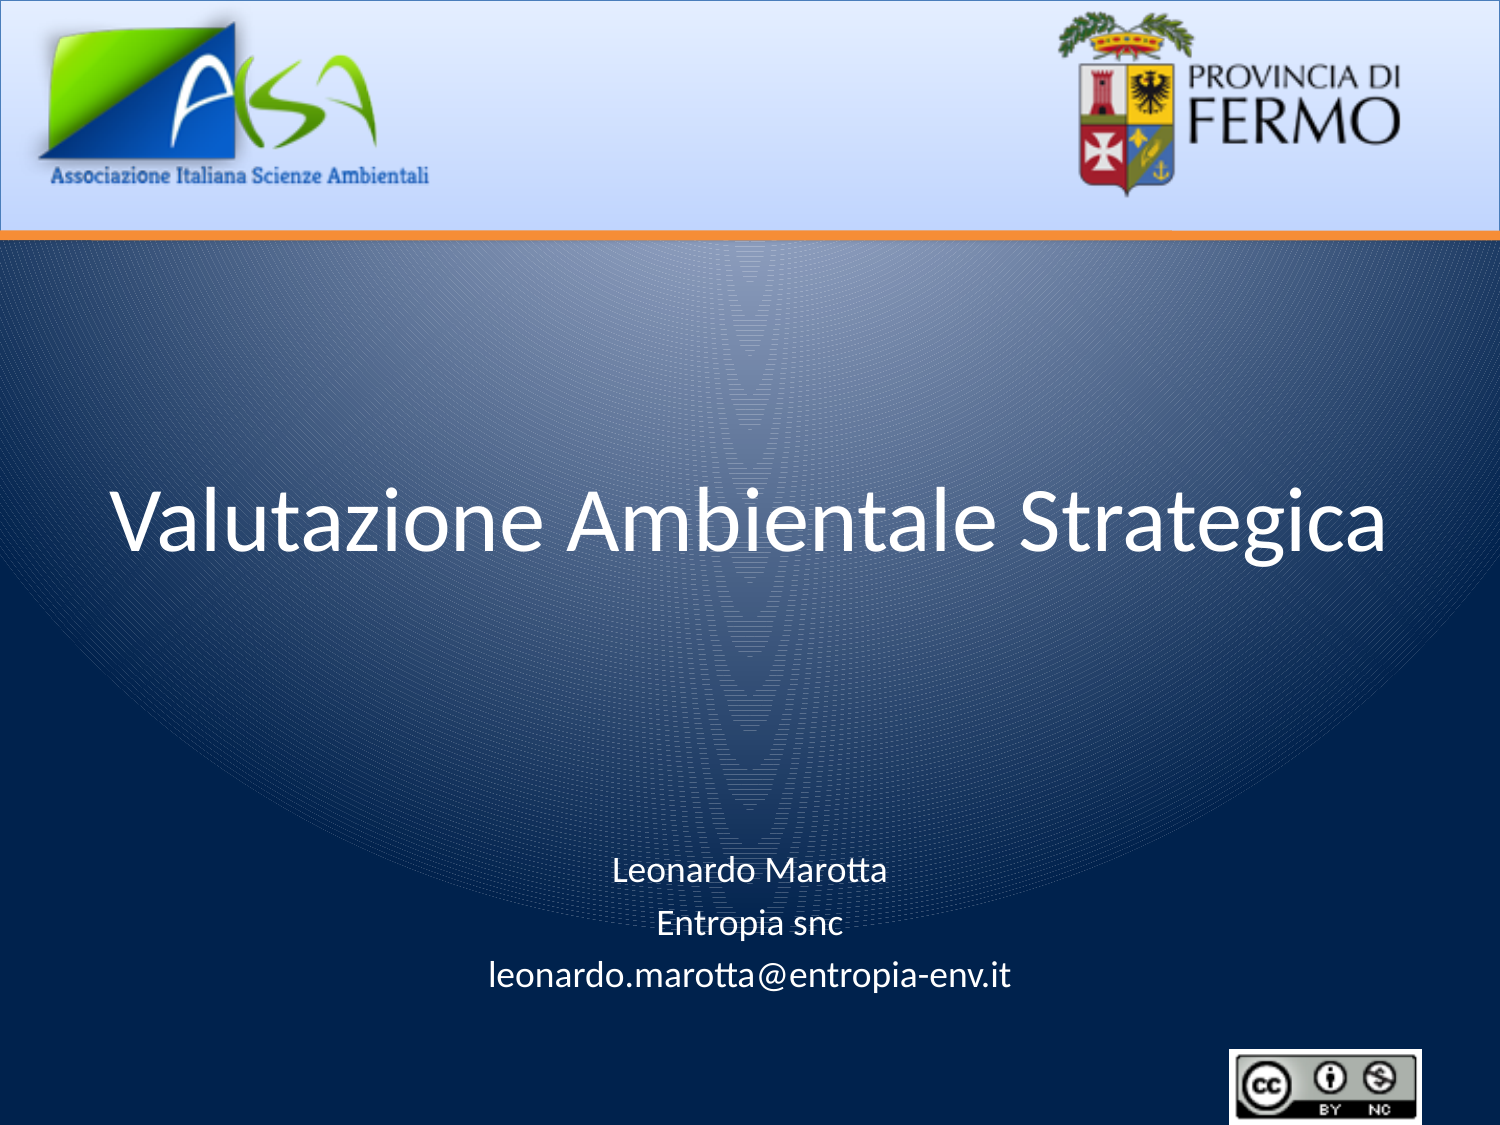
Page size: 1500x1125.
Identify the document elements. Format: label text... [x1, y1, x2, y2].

title Valutazione Ambientale Strategica [0, 394, 1500, 636]
picture [1052, 0, 1407, 209]
picture [1229, 1049, 1423, 1125]
text_box [0, 0, 1500, 235]
subtitle Leonardo Marotta Entropia snc leonardo.marotta@entropia-env.it [225, 837, 1275, 1125]
picture [16, 0, 434, 186]
